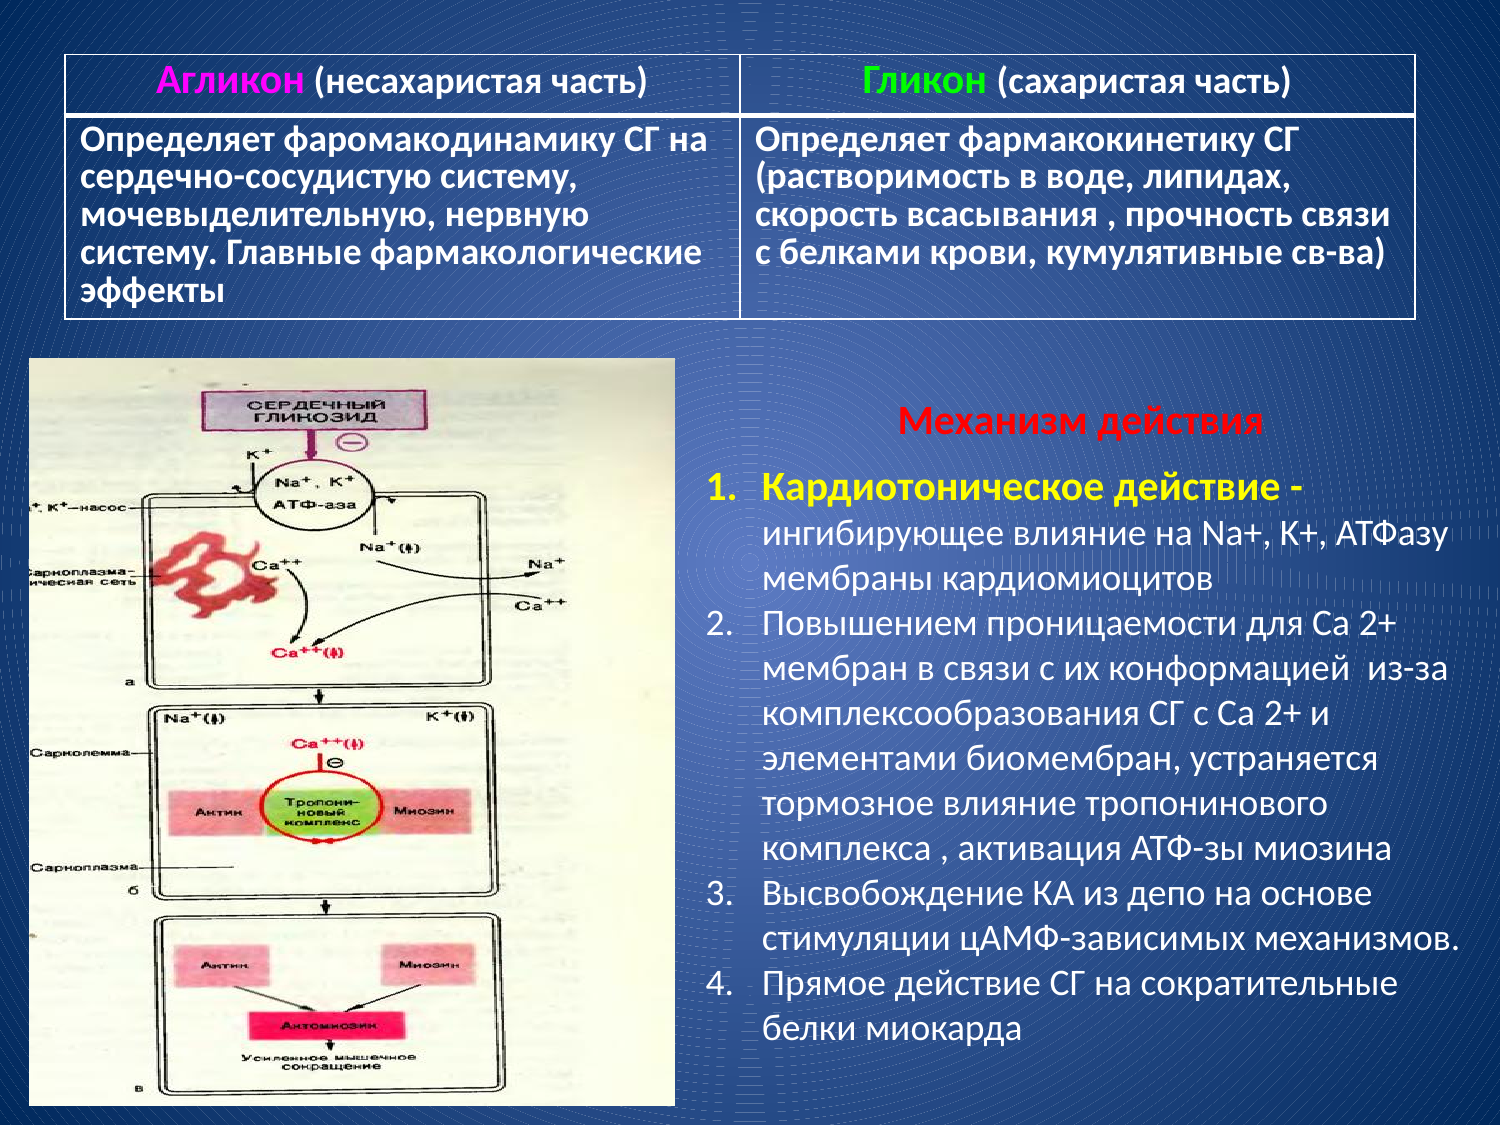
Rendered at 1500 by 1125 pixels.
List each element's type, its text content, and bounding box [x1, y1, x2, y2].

text_box Механизм действия [690, 385, 1471, 450]
table_header Агликон (несахаристая часть) [66, 55, 739, 113]
table_header Гликон (сахаристая часть) [741, 55, 1414, 113]
table_cell Определяет фармакокинетику СГ (растворимость в воде, липидах, скорость всасывания , прочность связи с белками крови, кумулятивные св-ва) [741, 118, 1414, 318]
picture [29, 357, 675, 1107]
table_cell Определяет фаромакодинамику СГ на сердечно-сосудистую систему, мочевыделительную, нервную систему. Главные фармакологические эффекты [66, 118, 739, 318]
text_box Кардиотоническое действие -ингибирующее влияние на Na+, K+, АТФазу мембраны кардиомиоцитов Повышением проницаемости для Са 2+ мембран в связи с их конформацией из-за комплексообразования СГ с Са 2+ и элементами биомембран, устраняется тормозное влияние тропонинового комплекса , активация АТФ-зы миозина Высвобождение КА из депо на основе стимуляции цАМФ-зависимых механизмов. Прямое действие СГ на сократительные белки миокарда [690, 450, 1495, 1101]
